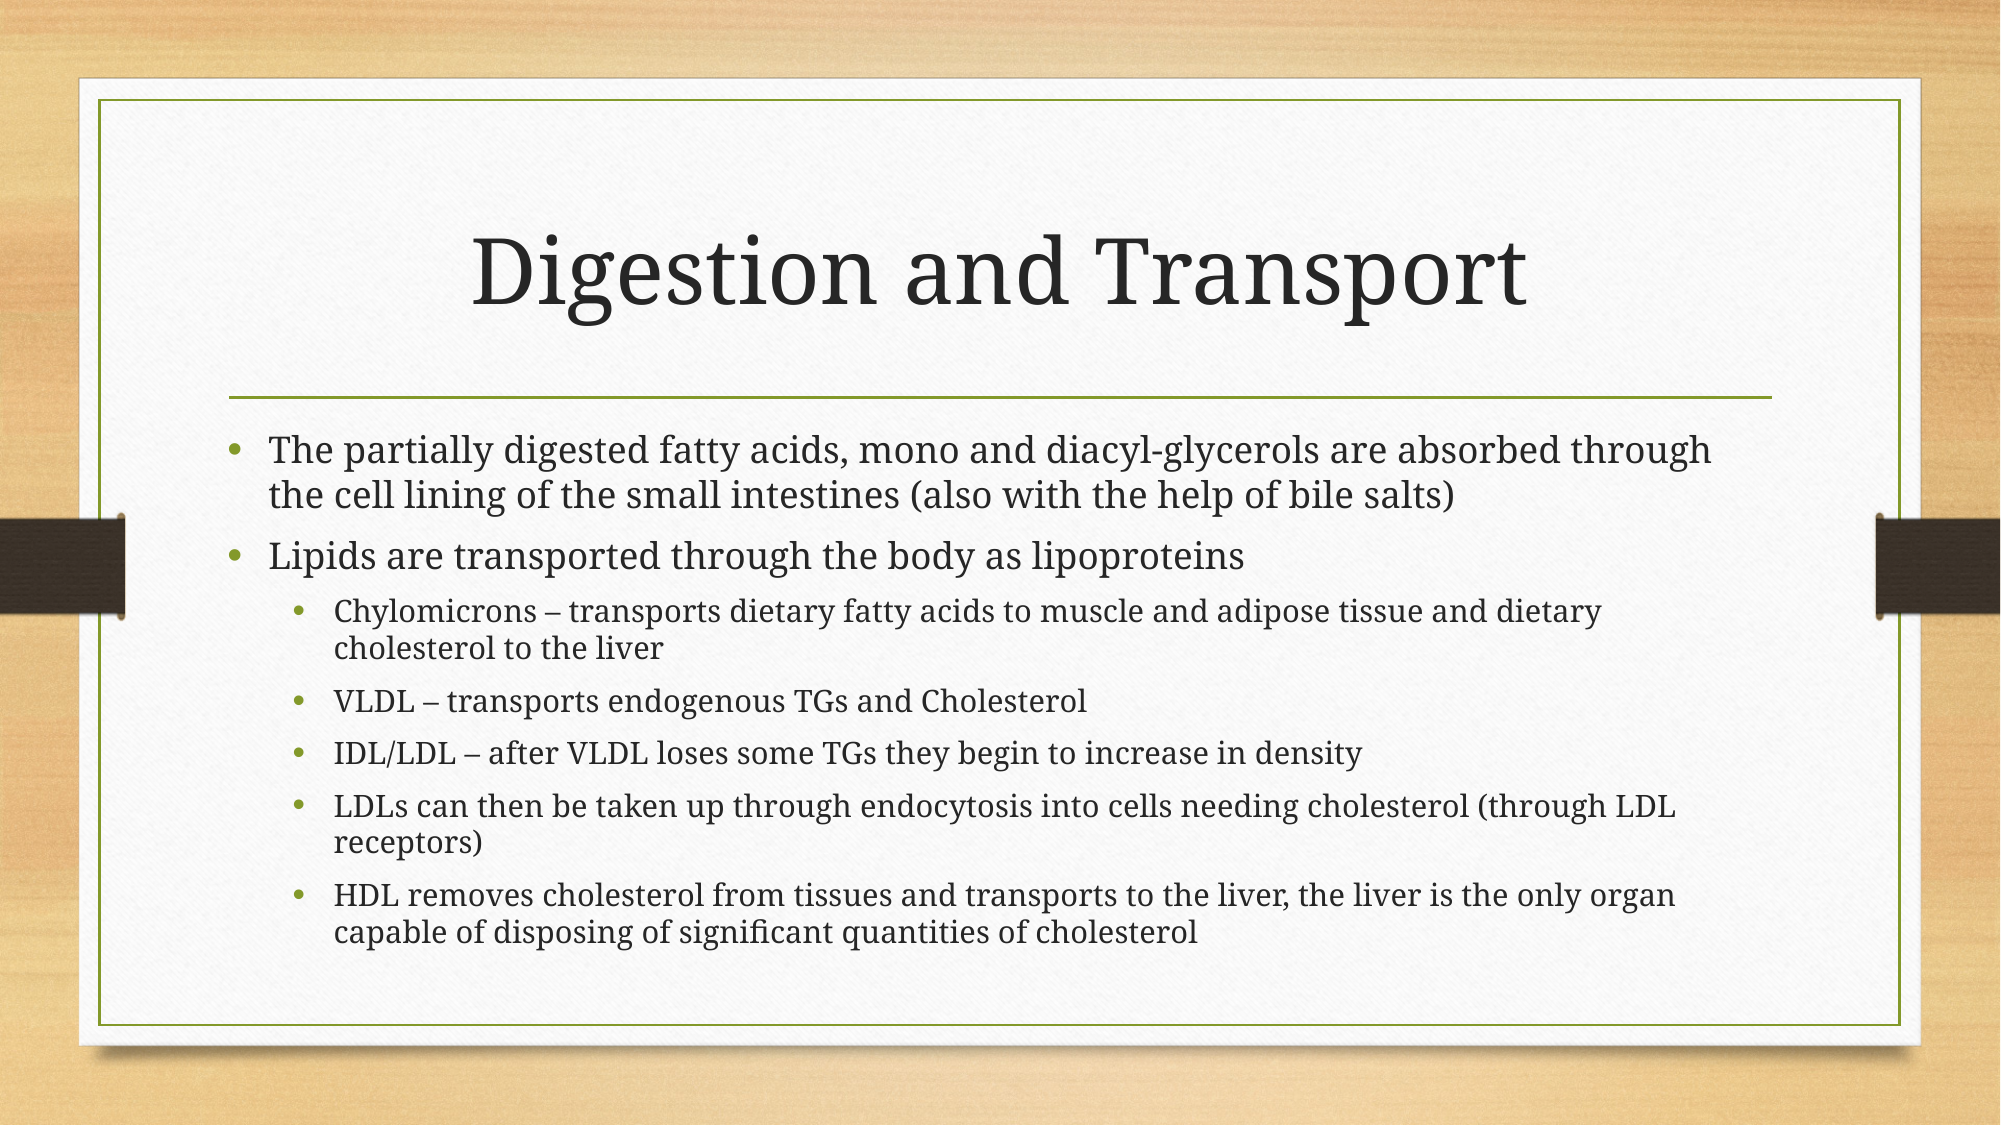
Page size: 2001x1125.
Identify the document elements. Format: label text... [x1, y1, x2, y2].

list The partially digested fatty acids, mono and diacyl-glycerols are absorbed through the cell lining of the small intestines (also with the help of bile salts) Lipids are transported through the body as lipoproteins Chylomicrons – transports dietary fatty acids to muscle and adipose tissue and dietary cholesterol to the liver VLDL – transports endogenous TGs and Cholesterol IDL/LDL – after VLDL loses some TGs they begin to increase in density LDLs can then be taken up through endocytosis into cells needing cholesterol (through LDL receptors) HDL removes cholesterol from tissues and transports to the liver, the liver is the only organ capable of disposing of significant quantities of cholesterol [212, 419, 1788, 964]
picture [0, 0, 2001, 1125]
title Digestion and Transport [212, 161, 1788, 375]
